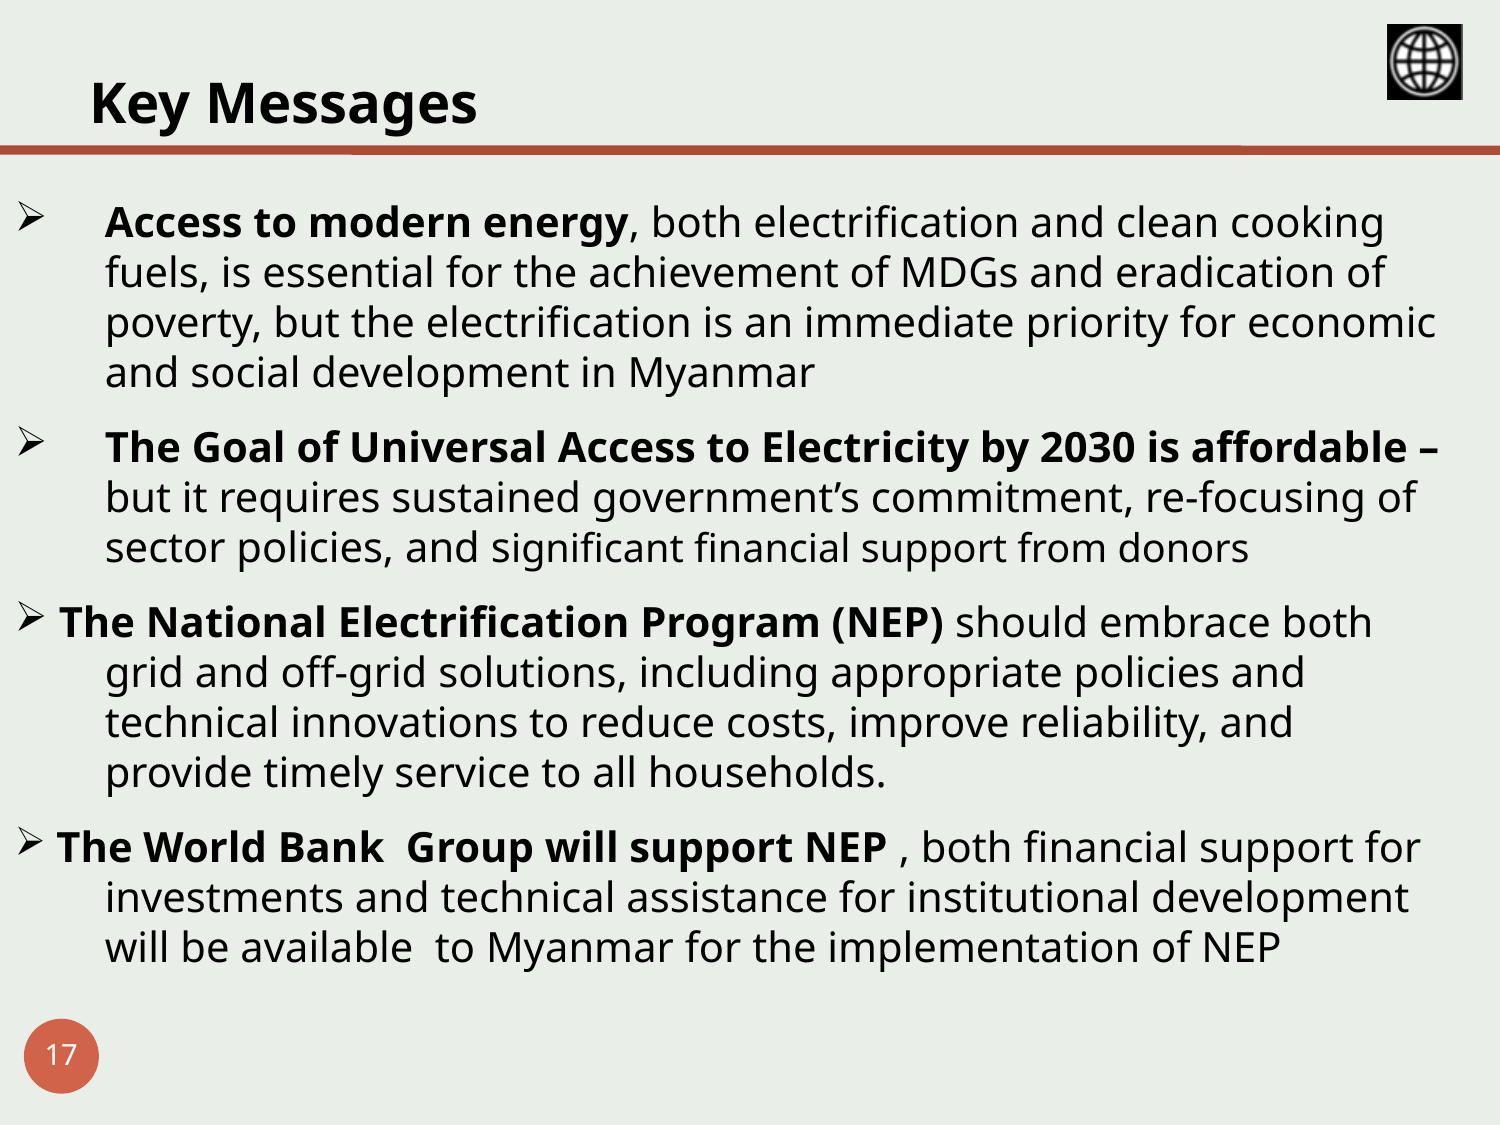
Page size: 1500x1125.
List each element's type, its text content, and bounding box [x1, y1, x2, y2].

slide_number 17 [23, 1018, 99, 1094]
text_box Access to modern energy, both electrification and clean cooking fuels, is essential for the achievement of MDGs and eradication of poverty, but the electrification is an immediate priority for economic and social development in Myanmar The Goal of Universal Access to Electricity by 2030 is affordable – but it requires sustained government’s commitment, re-focusing of sector policies, and significant financial support from donors The National Electrification Program (NEP) should embrace both grid and off-grid solutions, including appropriate policies and technical innovations to reduce costs, improve reliability, and provide timely service to all households. The World Bank Group will support NEP , both financial support for investments and technical assistance for institutional development will be available to Myanmar for the implementation of NEP [0, 162, 1463, 979]
picture [1387, 24, 1463, 101]
title Key Messages [75, 24, 1425, 145]
